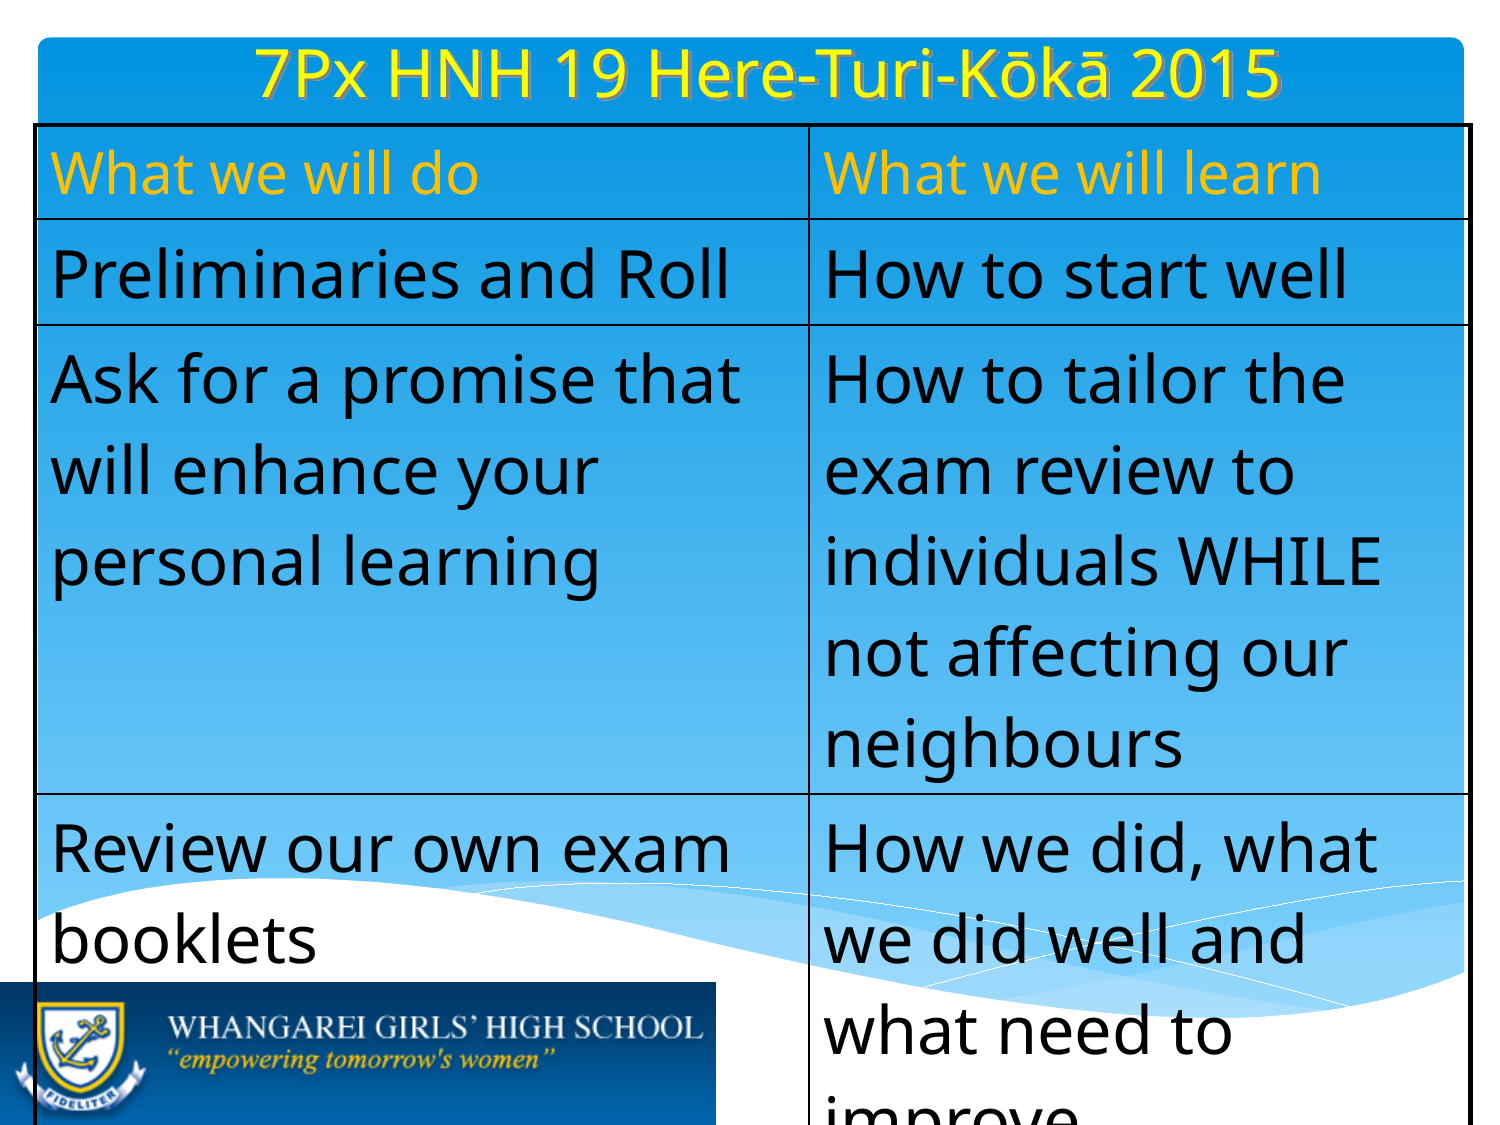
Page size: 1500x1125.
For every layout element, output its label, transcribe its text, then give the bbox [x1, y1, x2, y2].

table_header What we will do [37, 127, 808, 218]
table_cell How we did, what we did well and what need to improve [810, 795, 1468, 1125]
table_header What we will learn [810, 127, 1468, 218]
table_cell How to tailor the exam review to individuals WHILE not affecting our neighbours [810, 326, 1468, 793]
table_cell How to start well [810, 220, 1468, 324]
table_cell Review our own exam booklets [37, 795, 808, 1125]
table_cell Ask for a promise that will enhance your personal learning [37, 326, 808, 793]
text_box 7Px HNH 19 Here-Turi-Kōkā 2015 [162, 20, 1375, 121]
picture [0, 982, 716, 1125]
table_cell Preliminaries and Roll [37, 220, 808, 324]
